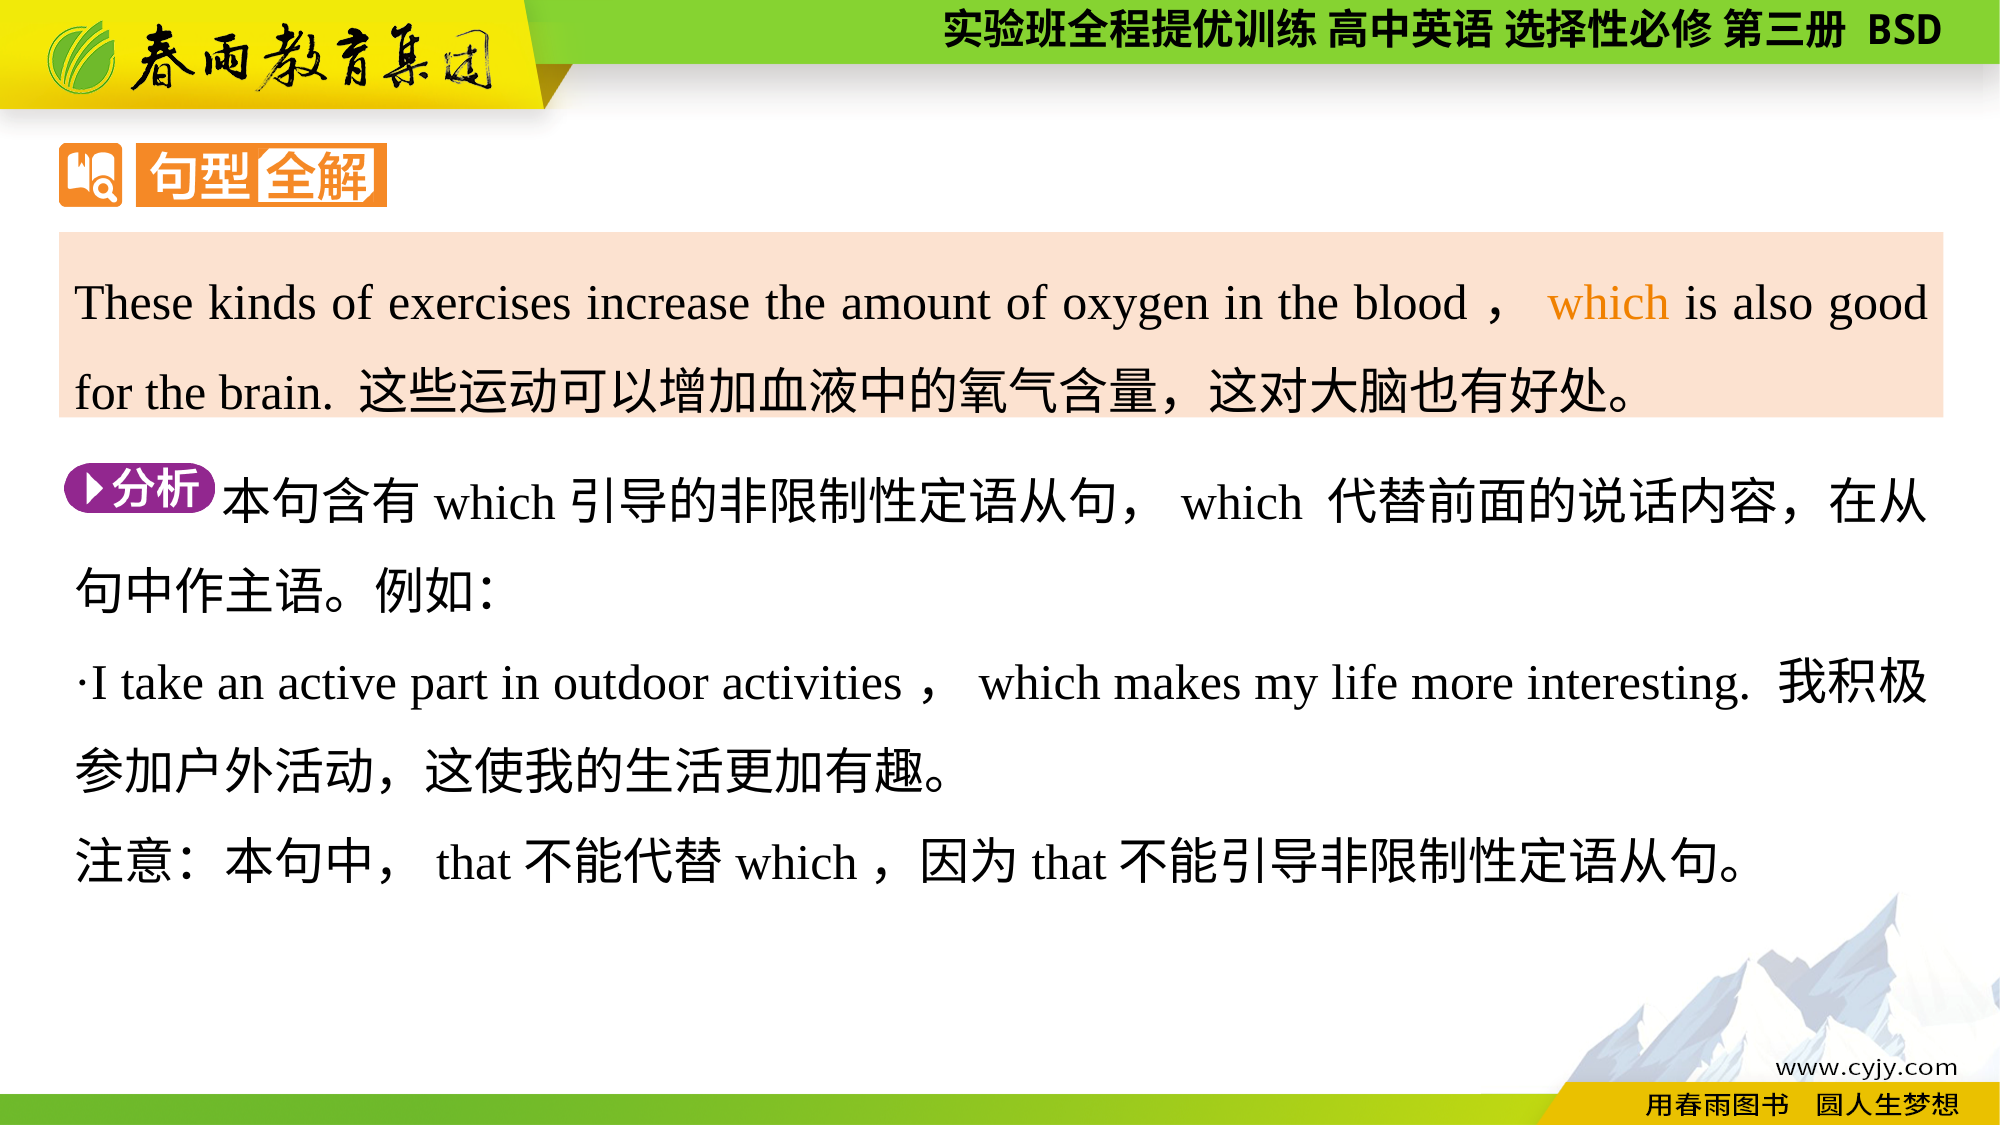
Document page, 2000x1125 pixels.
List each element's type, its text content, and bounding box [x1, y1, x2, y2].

text_box 本句含有which引导的非限制性定语从句，which 代替前面的说话内容，在从句中作主语。例如： ·I take an active part in outdoor activities，which makes my life more interesting. 我积极参加户外活动，这使我的生活更加有趣。 注意：本句中，that不能代替which，因为that不能引导非限制性定语从句。 [59, 432, 1944, 898]
picture [0, 0, 2000, 1125]
list These kinds of exercises increase the amount of oxygen in the blood，which is also good for the brain. 这些运动可以增加血液中的氧气含量，这对大脑也有好处。 [59, 232, 1944, 418]
